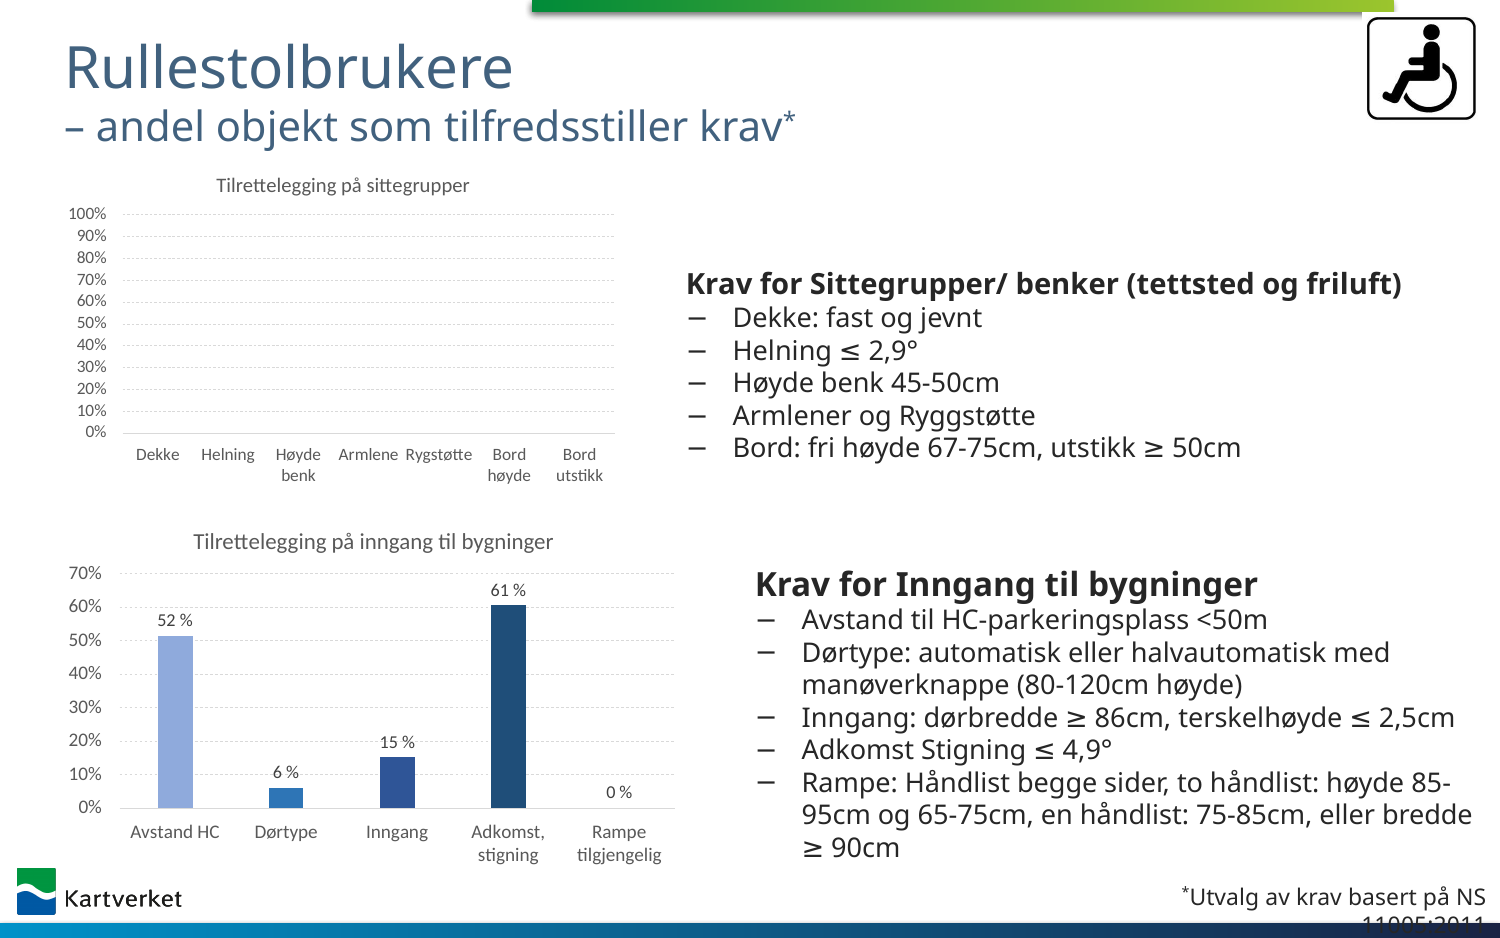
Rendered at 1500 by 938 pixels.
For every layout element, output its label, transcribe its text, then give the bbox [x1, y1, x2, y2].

picture [62, 520, 686, 874]
text_box Krav for Sittegrupper/ benker (tettsted og friluft) Dekke: fast og jevnt Helning ≤ 2,9° Høyde benk 45-50cm Armlener og Ryggstøtte Bord: fri høyde 67-75cm, utstikk ≥ 50cm [670, 258, 1418, 471]
text_box Rullestolbrukere – andel objekt som tilfredsstiller krav* [49, 25, 1431, 158]
text_box *Utvalg av krav basert på NS 11005:2011 [1068, 873, 1500, 938]
picture [1362, 12, 1481, 126]
picture [62, 166, 625, 492]
text_box Krav for Inngang til bygninger Avstand til HC-parkeringsplass <50m Dørtype: automatisk eller halvautomatisk med manøverknappe (80-120cm høyde) Inngang: dørbredde ≥ 86cm, terskelhøyde ≤ 2,5cm Adkomst Stigning ≤ 4,9° Rampe: Håndlist begge sider, to håndlist: høyde 85-95cm og 65-75cm, en håndlist: 75-85cm, eller bredde ≥ 90cm [740, 555, 1491, 870]
